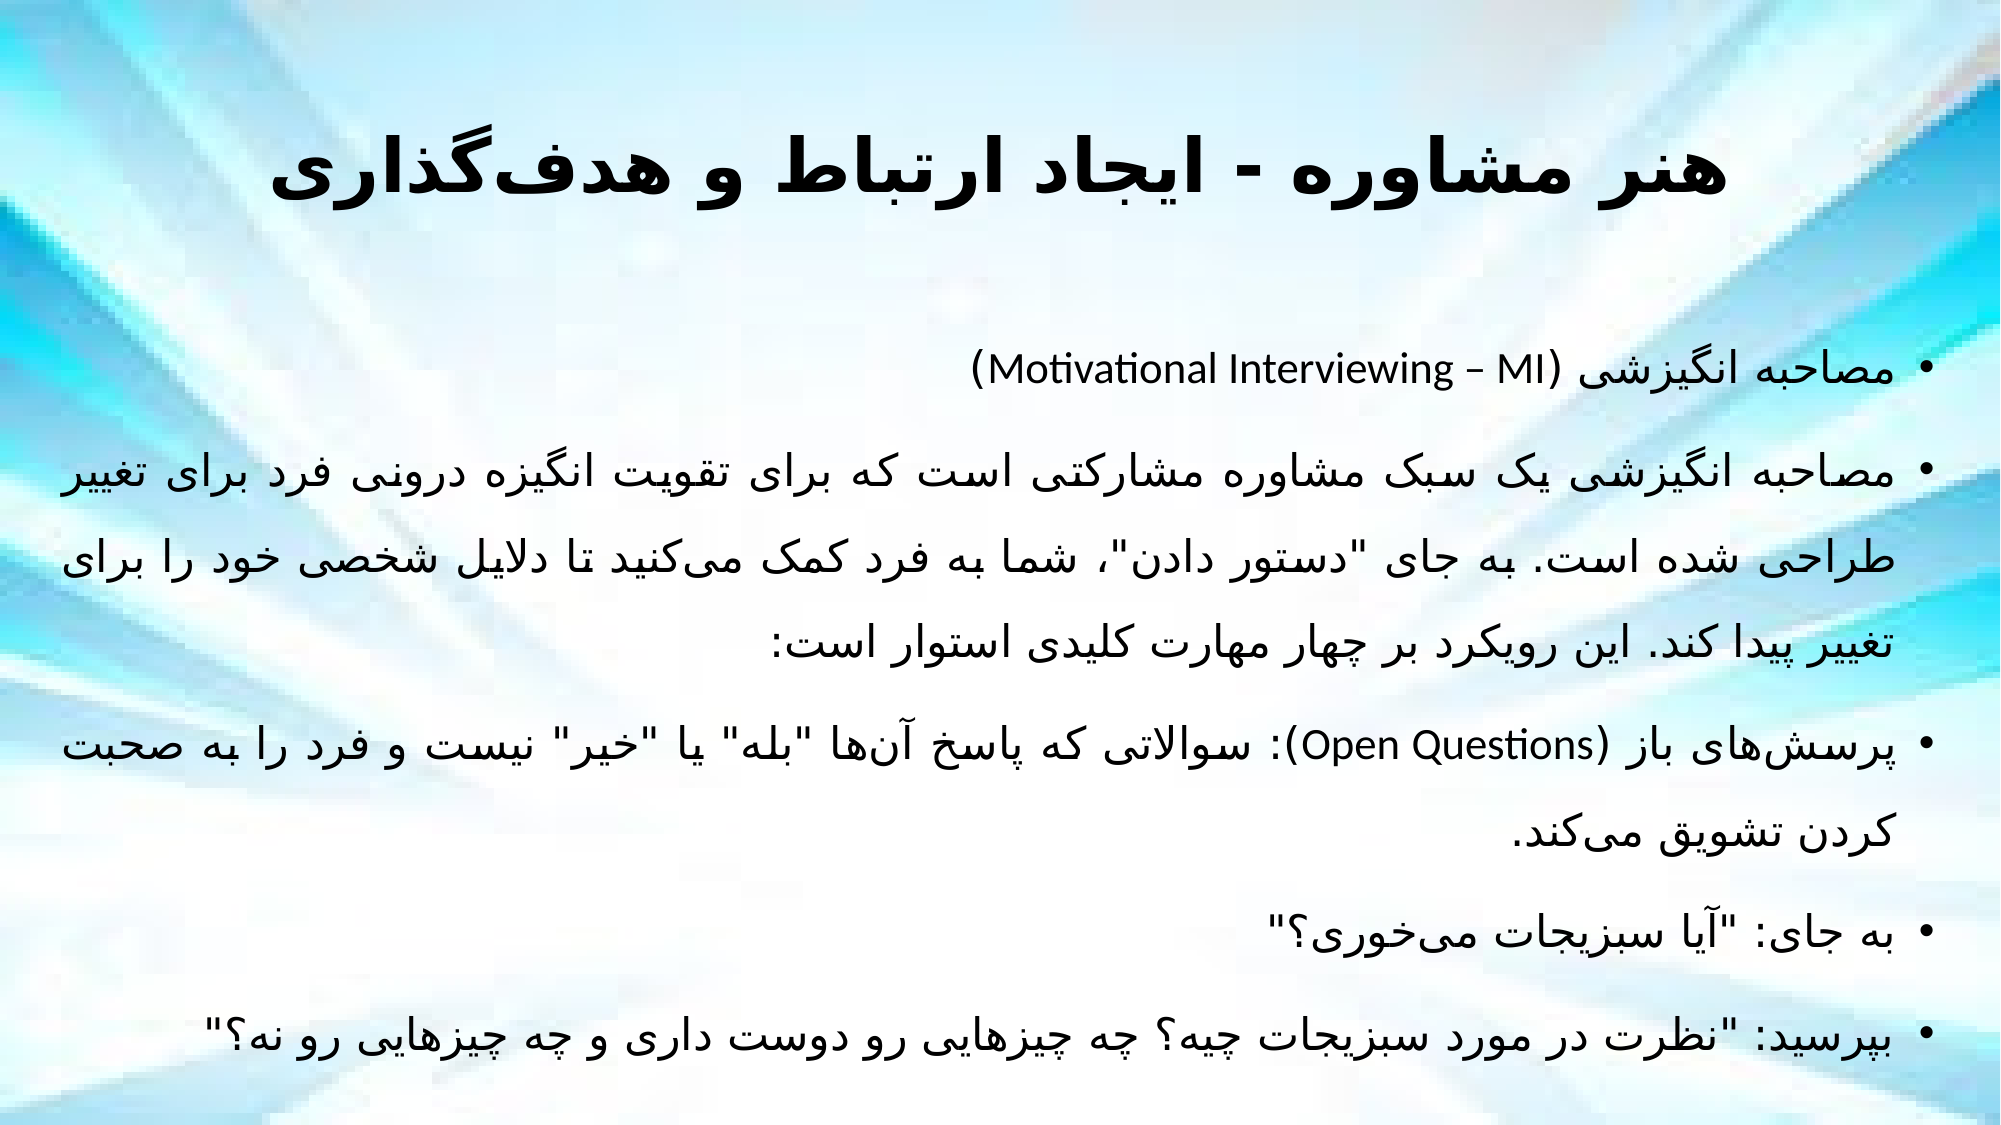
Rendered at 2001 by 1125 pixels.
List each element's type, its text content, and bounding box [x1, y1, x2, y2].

list مصاحبه انگیزشی (Motivational Interviewing – MI) مصاحبه انگیزشی یک سبک مشاوره مشارکتی است که برای تقویت انگیزه درونی فرد برای تغییر طراحی شده است. به جای "دستور دادن"، شما به فرد کمک می‌کنید تا دلایل شخصی خود را برای تغییر پیدا کند. این رویکرد بر چهار مهارت کلیدی استوار است: پرسش‌های باز (Open Questions): سوالاتی که پاسخ آن‌ها "بله" یا "خیر" نیست و فرد را به صحبت کردن تشویق می‌کند. به جای: "آیا سبزیجات می‌خوری؟" بپرسید: "نظرت در مورد سبزیجات چیه؟ چه چیزهایی رو دوست داری و چه چیزهایی رو نه؟" [44, 299, 1946, 1074]
picture [0, 0, 2001, 1125]
title هنر مشاوره - ایجاد ارتباط و هدف‌گذاری [137, 59, 1863, 278]
